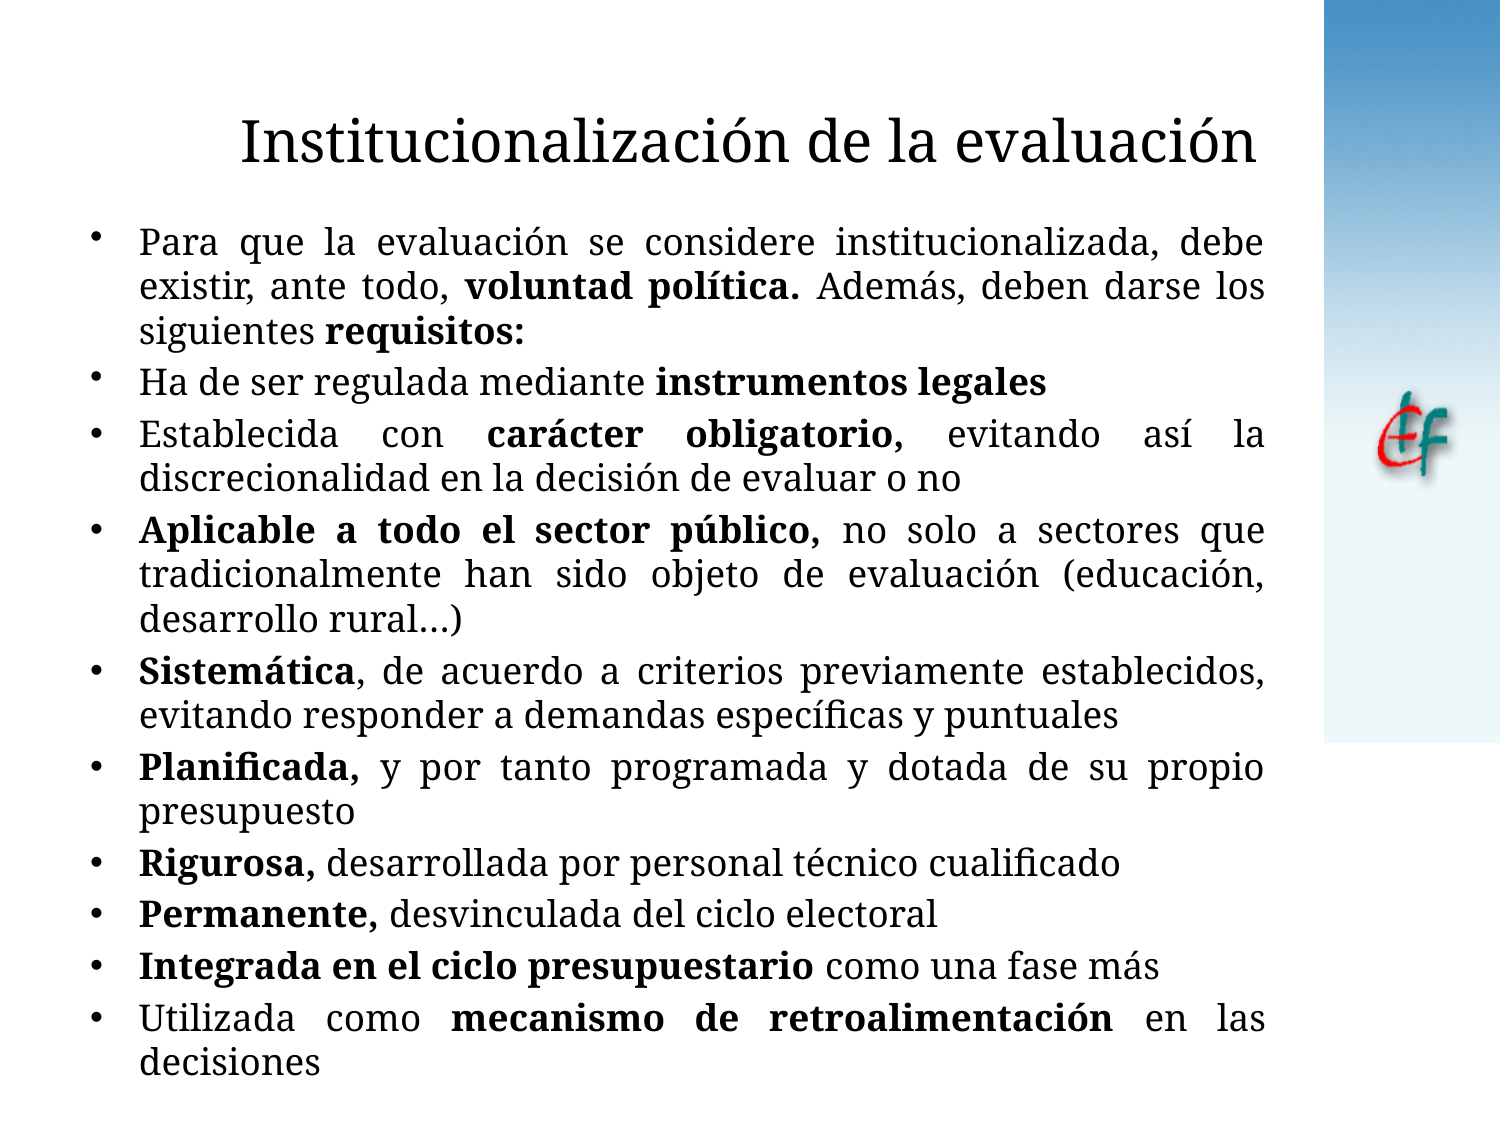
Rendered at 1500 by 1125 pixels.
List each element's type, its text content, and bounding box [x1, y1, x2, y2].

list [1323, 0, 1500, 743]
title Institucionalización de la evaluación [74, 44, 1318, 233]
list Para que la evaluación se considere institucionalizada, debe existir, ante todo, voluntad política. Además, deben darse los siguientes requisitos: Ha de ser regulada mediante instrumentos legales Establecida con carácter obligatorio, evitando así la discrecionalidad en la decisión de evaluar o no Aplicable a todo el sector público, no solo a sectores que tradicionalmente han sido objeto de evaluación (educación, desarrollo rural…) Sistemática, de acuerdo a criterios previamente establecidos, evitando responder a demandas específicas y puntuales Planificada, y por tanto programada y dotada de su propio presupuesto Rigurosa, desarrollada por personal técnico cualificado Permanente, desvinculada del ciclo electoral Integrada en el ciclo presupuestario como una fase más Utilizada como mecanismo de retroalimentación en las decisiones [74, 210, 1282, 1102]
